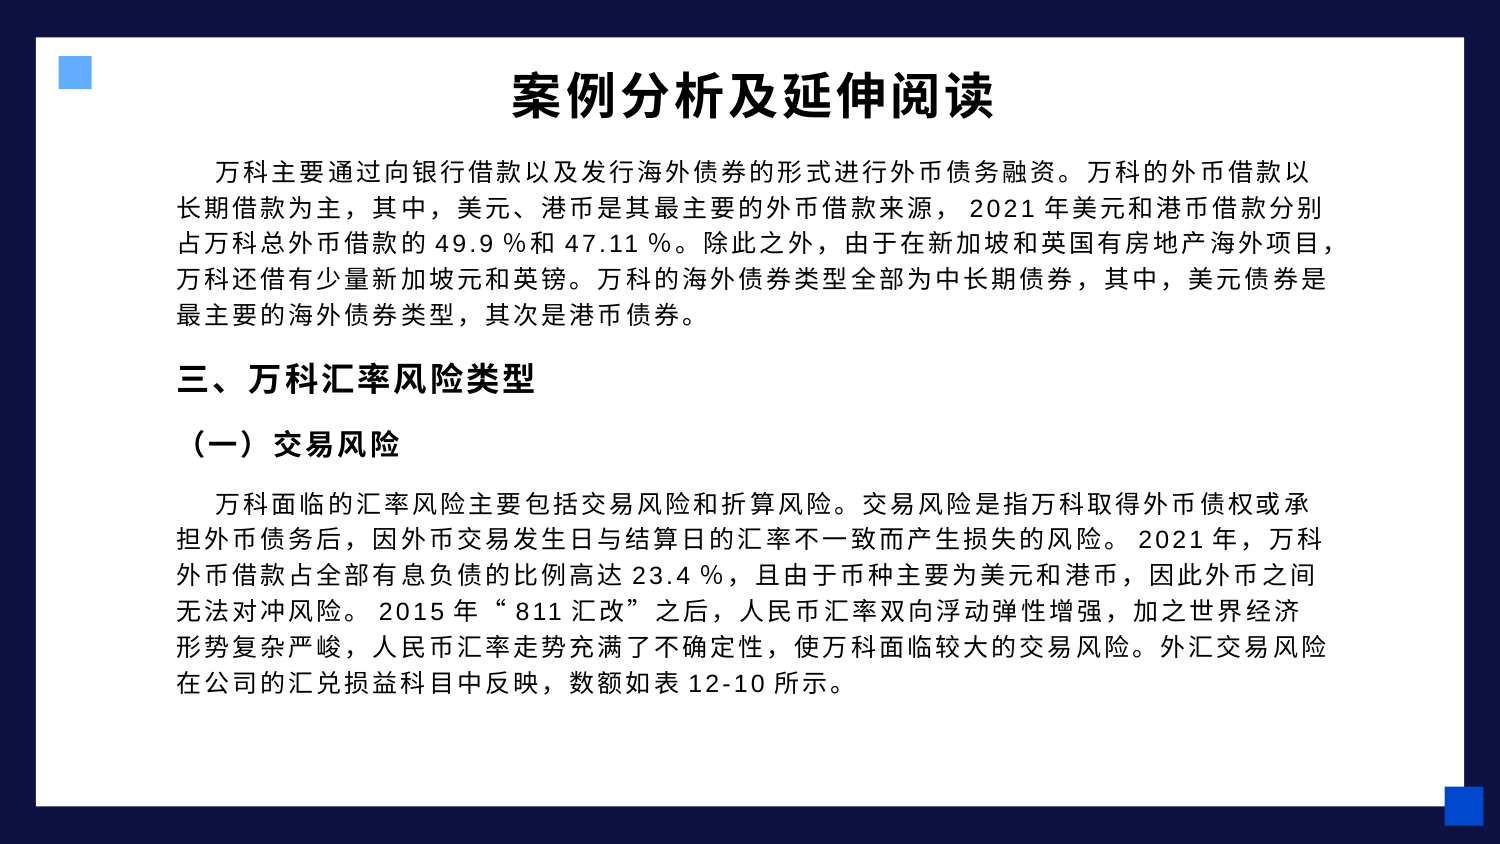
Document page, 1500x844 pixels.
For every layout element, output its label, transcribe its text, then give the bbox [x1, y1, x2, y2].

title 案例分析及延伸阅读 [159, 43, 1344, 133]
list 万科主要通过向银行借款以及发行海外债券的形式进行外币债务融资。万科的外币借款以长期借款为主，其中，美元、港币是其最主要的外币借款来源，2021年美元和港币借款分别占万科总外币借款的49.9％和47.11％。除此之外，由于在新加坡和英国有房地产海外项目，万科还借有少量新加坡元和英镑。万科的海外债券类型全部为中长期债券，其中，美元债券是最主要的海外债券类型，其次是港币债券。 三、万科汇率风险类型 （一）交易风险 万科面临的汇率风险主要包括交易风险和折算风险。交易风险是指万科取得外币债权或承担外币债务后，因外币交易发生日与结算日的汇率不一致而产生损失的风险。2021年，万科外币借款占全部有息负债的比例高达23.4％，且由于币种主要为美元和港币，因此外币之间无法对冲风险。2015年“811汇改”之后，人民币汇率双向浮动弹性增强，加之世界经济形势复杂严峻，人民币汇率走势充满了不确定性，使万科面临较大的交易风险。外汇交易风险在公司的汇兑损益科目中反映，数额如表12-10所示。 [159, 150, 1344, 718]
